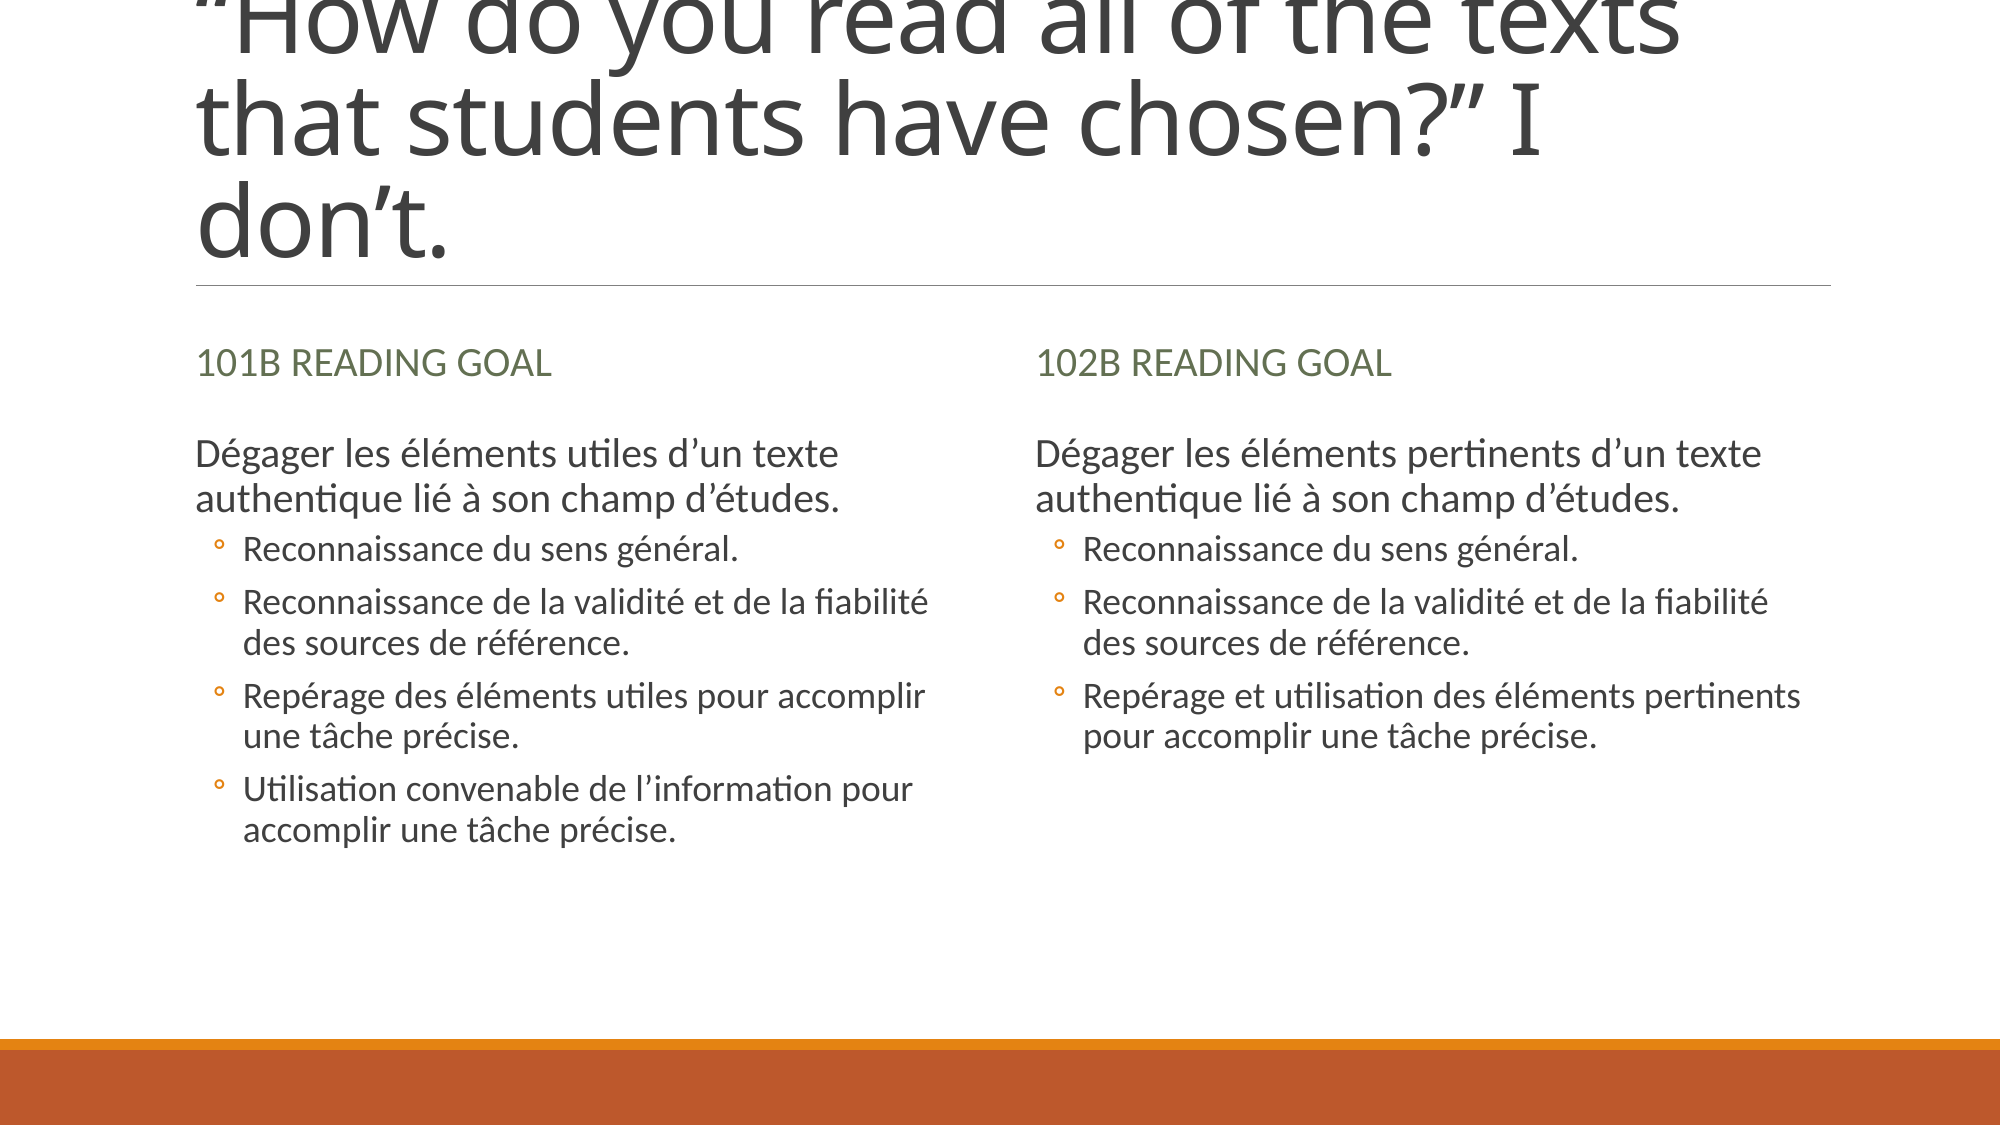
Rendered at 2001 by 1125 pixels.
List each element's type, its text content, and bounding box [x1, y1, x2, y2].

list 101B Reading goal [180, 302, 990, 423]
title “How do you read all of the texts that students have chosen?” I don’t. [180, 47, 1830, 285]
list 102B reading goal [1020, 302, 1830, 423]
list Dégager les éléments pertinents d’un texte authentique lié à son champ d’études. Reconnaissance du sens général. Reconnaissance de la validité et de la fiabilité des sources de référence. Repérage et utilisation des éléments pertinents pour accomplir une tâche précise. [1020, 423, 1830, 978]
list Dégager les éléments utiles d’un texte authentique lié à son champ d’études. Reconnaissance du sens général. Reconnaissance de la validité et de la fiabilité des sources de référence. Repérage des éléments utiles pour accomplir une tâche précise. Utilisation convenable de l’information pour accomplir une tâche précise. [180, 423, 990, 978]
